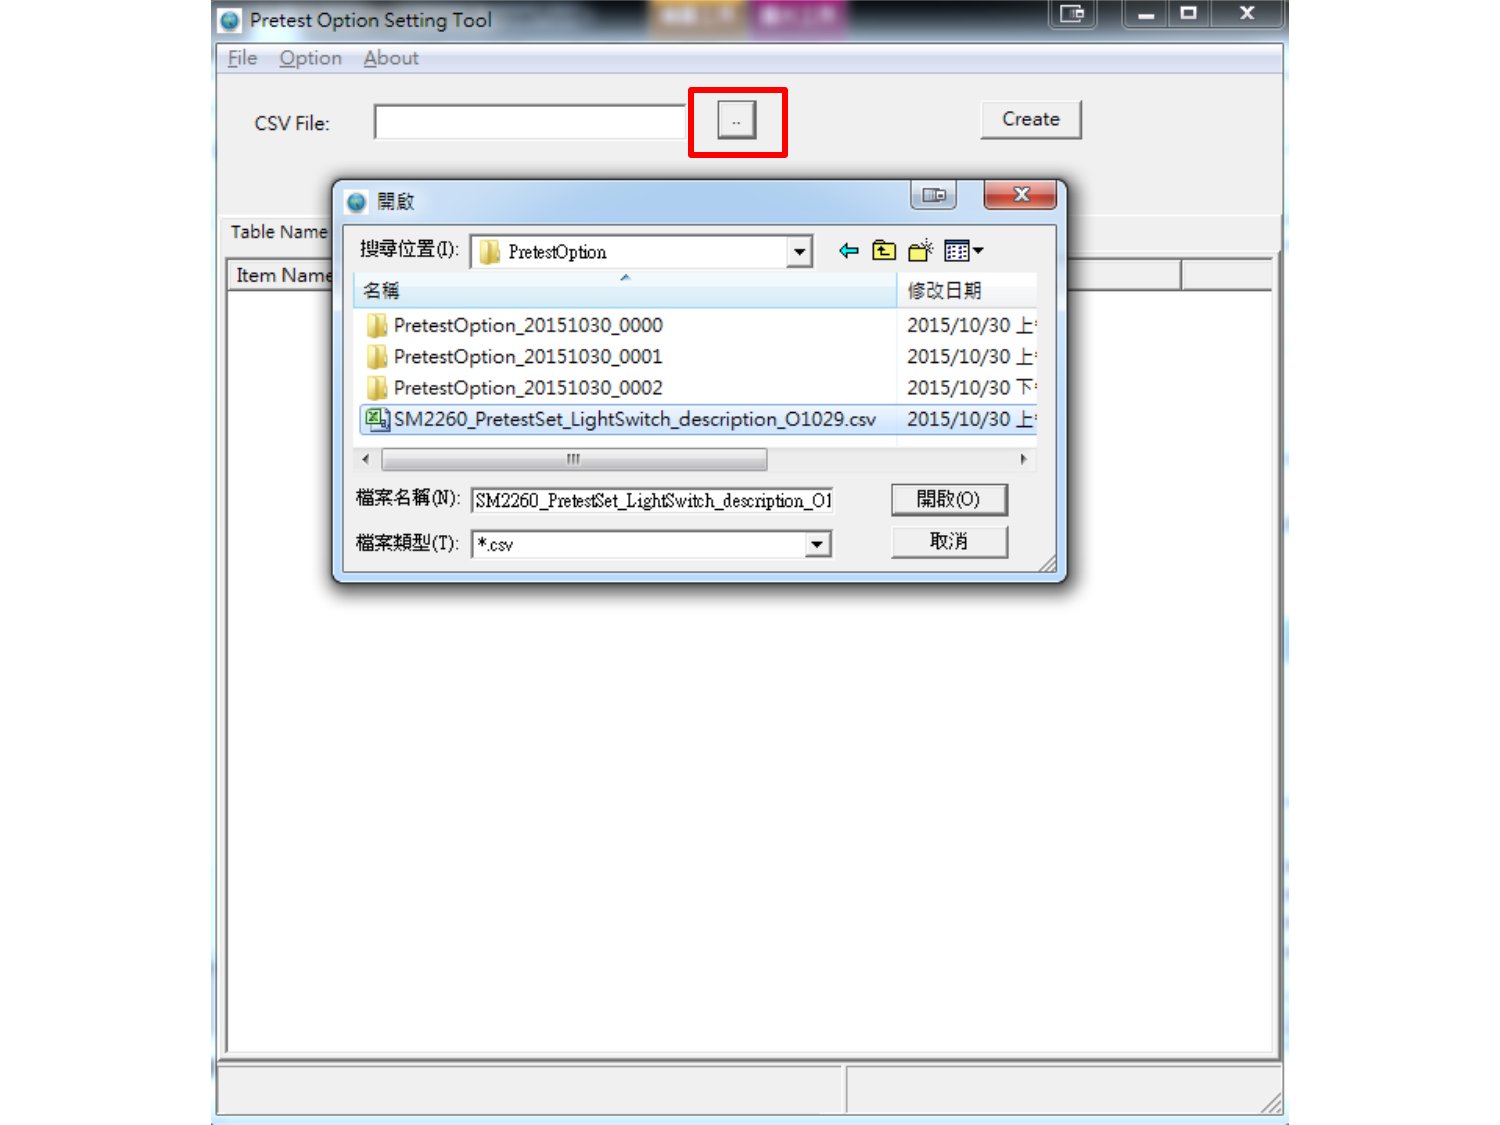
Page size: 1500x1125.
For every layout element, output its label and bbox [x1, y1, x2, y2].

text_box [211, 0, 1289, 1125]
